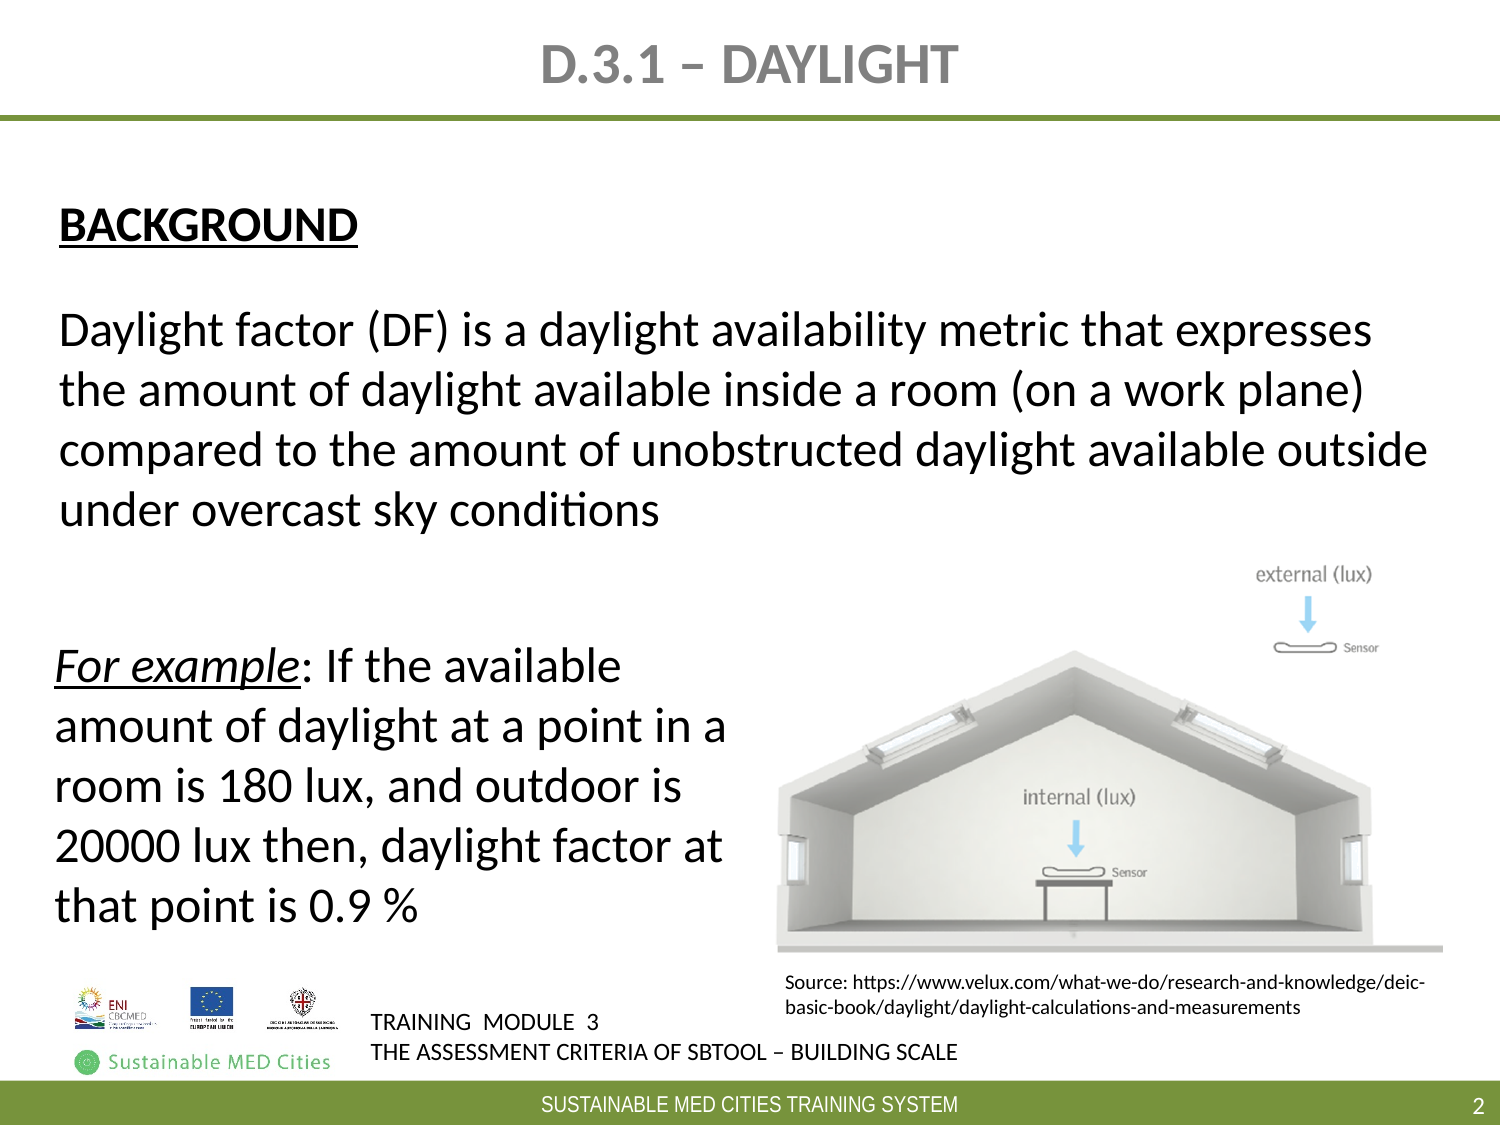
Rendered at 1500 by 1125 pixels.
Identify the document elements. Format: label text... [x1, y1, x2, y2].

title D.3.1 – DAYLIGHT [0, 0, 1500, 121]
picture [62, 978, 356, 1080]
slide_number 2 [1399, 1074, 1500, 1125]
text_box BACKGROUND Daylight factor (DF) is a daylight availability metric that expresses the amount of daylight available inside a room (on a work plane) compared to the amount of unobstructed daylight available outside under overcast sky conditions [43, 184, 1452, 944]
text_box Source: https://www.velux.com/what-we-do/research-and-knowledge/deic-basic-book/daylight/daylight-calculations-and-measurements [770, 960, 1452, 1026]
picture [747, 536, 1443, 980]
text_box For example: If the available amount of daylight at a point in a room is 180 lux, and outdoor is 20000 lux then, daylight factor at that point is 0.9 % [39, 625, 742, 941]
